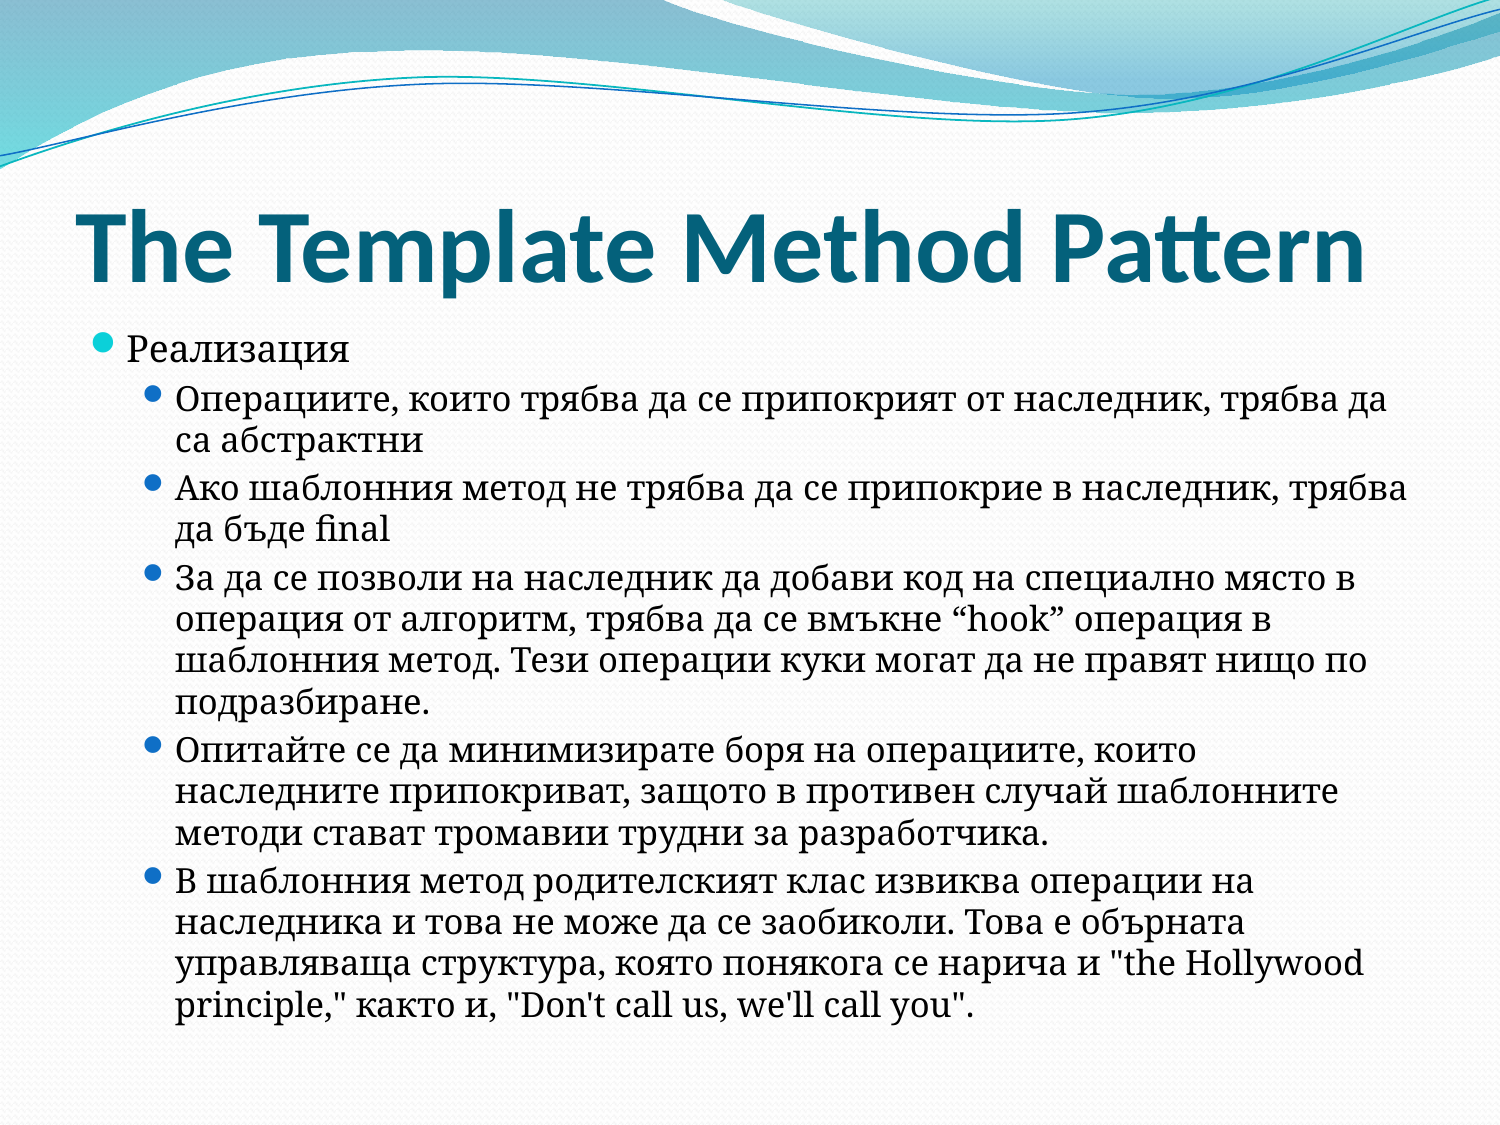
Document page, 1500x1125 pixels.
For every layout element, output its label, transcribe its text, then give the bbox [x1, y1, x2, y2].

list Реализация Операциите, които трябва да се припокрият от наследник, трябва да са абстрактни Ако шаблонния метод не трябва да се припокрие в наследник, трябва да бъде final За да се позволи на наследник да добави код на специално място в операция от алгоритм, трябва да се вмъкне “hook” операция в шаблонния метод. Тези операции куки могат да не правят нищо по подразбиране. Опитайте се да минимизирате боря на операциите, които наследните припокриват, защото в противен случай шаблонните методи стават тромавии трудни за разработчика. В шаблонния метод родителският клас извиква операции на наследника и това не може да се заобиколи. Това е обърната управляваща структура, която понякога се нарича и "the Hollywood principle," както и, "Don't call us, we'll call you". [75, 317, 1425, 1038]
title The Template Method Pattern [75, 115, 1425, 303]
